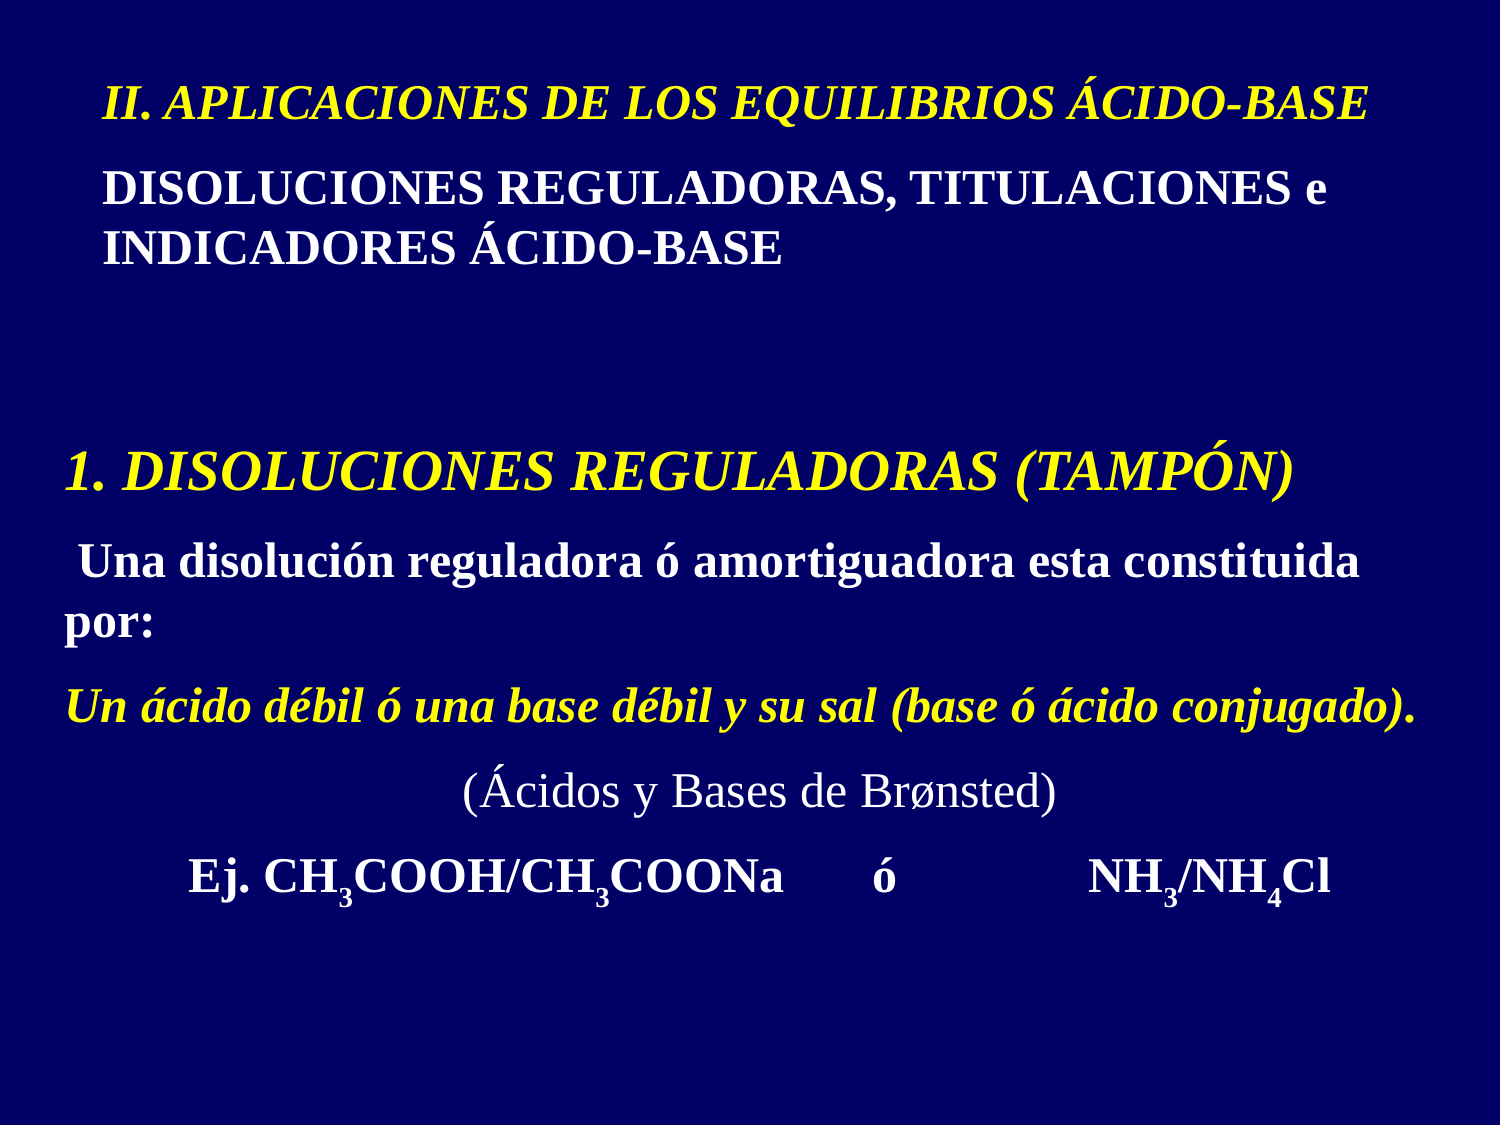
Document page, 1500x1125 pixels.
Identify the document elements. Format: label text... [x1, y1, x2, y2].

text_box II. APLICACIONES DE LOS EQUILIBRIOS ÁCIDO-BASE DISOLUCIONES REGULADORAS, TITULACIONES e INDICADORES ÁCIDO-BASE [87, 62, 1471, 283]
text_box 1. DISOLUCIONES REGULADORAS (TAMPÓN) Una disolución reguladora ó amortiguadora esta constituida por: Un ácido débil ó una base débil y su sal (base ó ácido conjugado). (Ácidos y Bases de Brønsted) Ej. CH3COOH/CH3COONa ó NH3/NH4Cl [50, 425, 1471, 1006]
